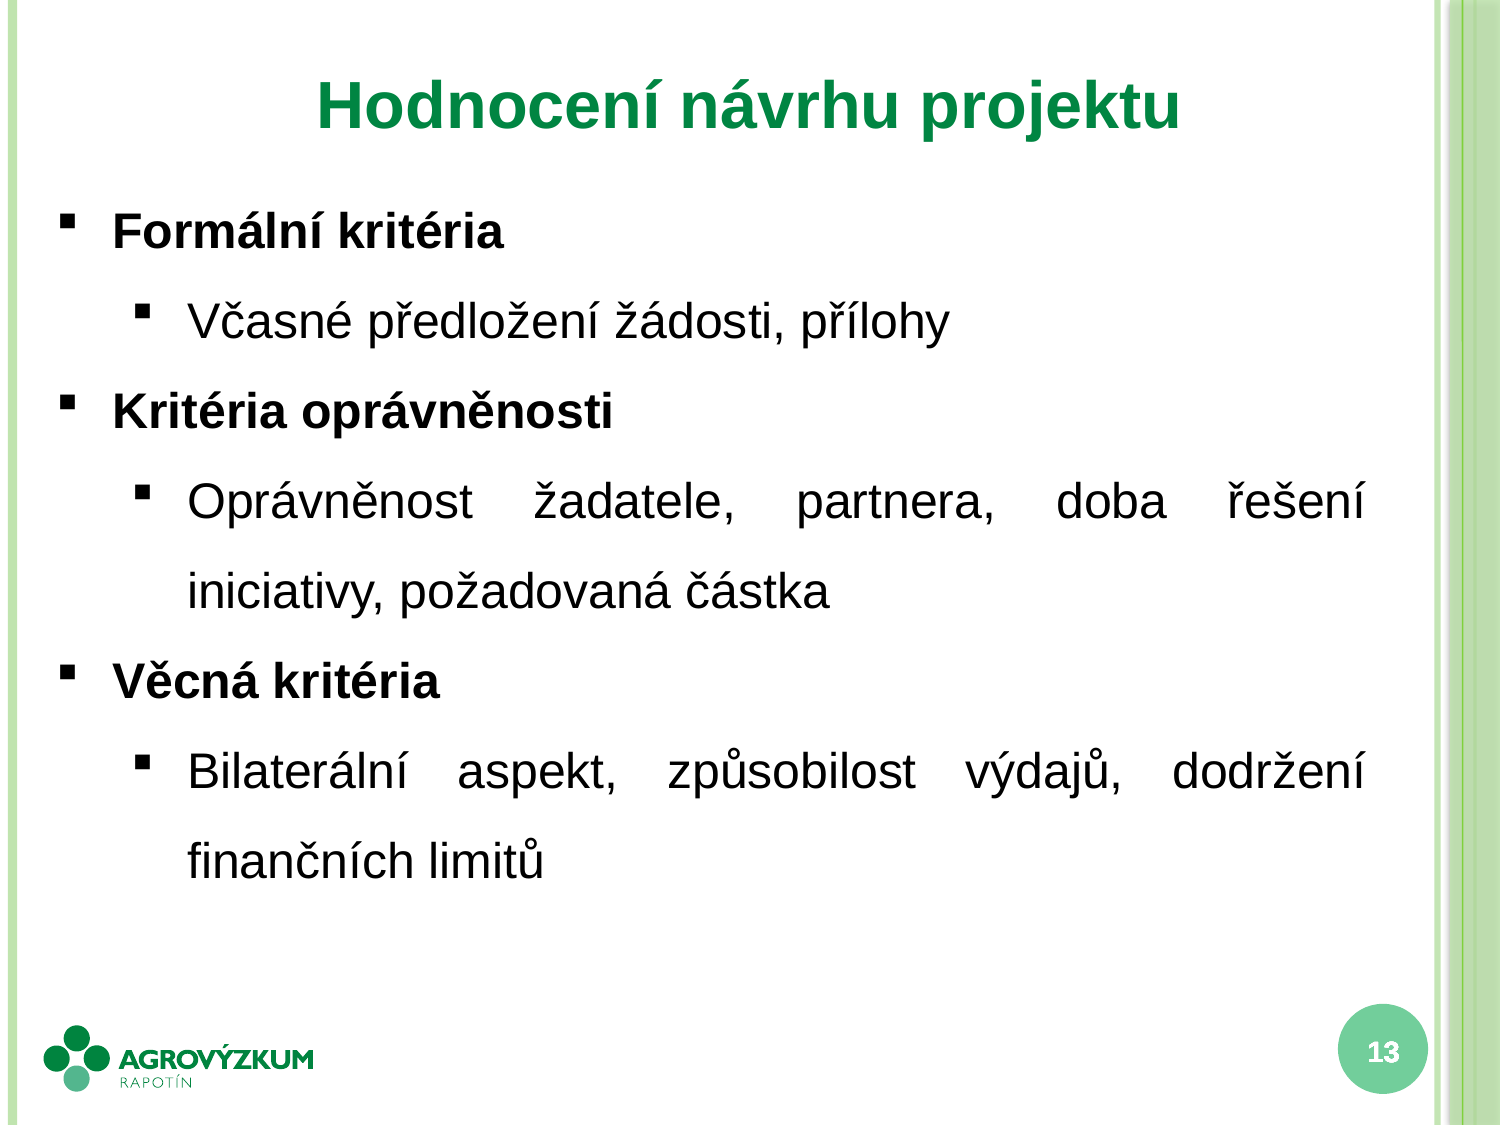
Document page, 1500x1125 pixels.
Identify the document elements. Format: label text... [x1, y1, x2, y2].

text_box Hodnocení návrhu projektu [0, 54, 1500, 150]
text_box 13 [1333, 1008, 1434, 1094]
text_box Formální kritéria Včasné předložení žádosti, přílohy Kritéria oprávněnosti Oprávněnost žadatele, partnera, doba řešení iniciativy, požadovaná částka Věcná kritéria Bilaterální aspekt, způsobilost výdajů, dodržení finančních limitů [41, 160, 1382, 896]
